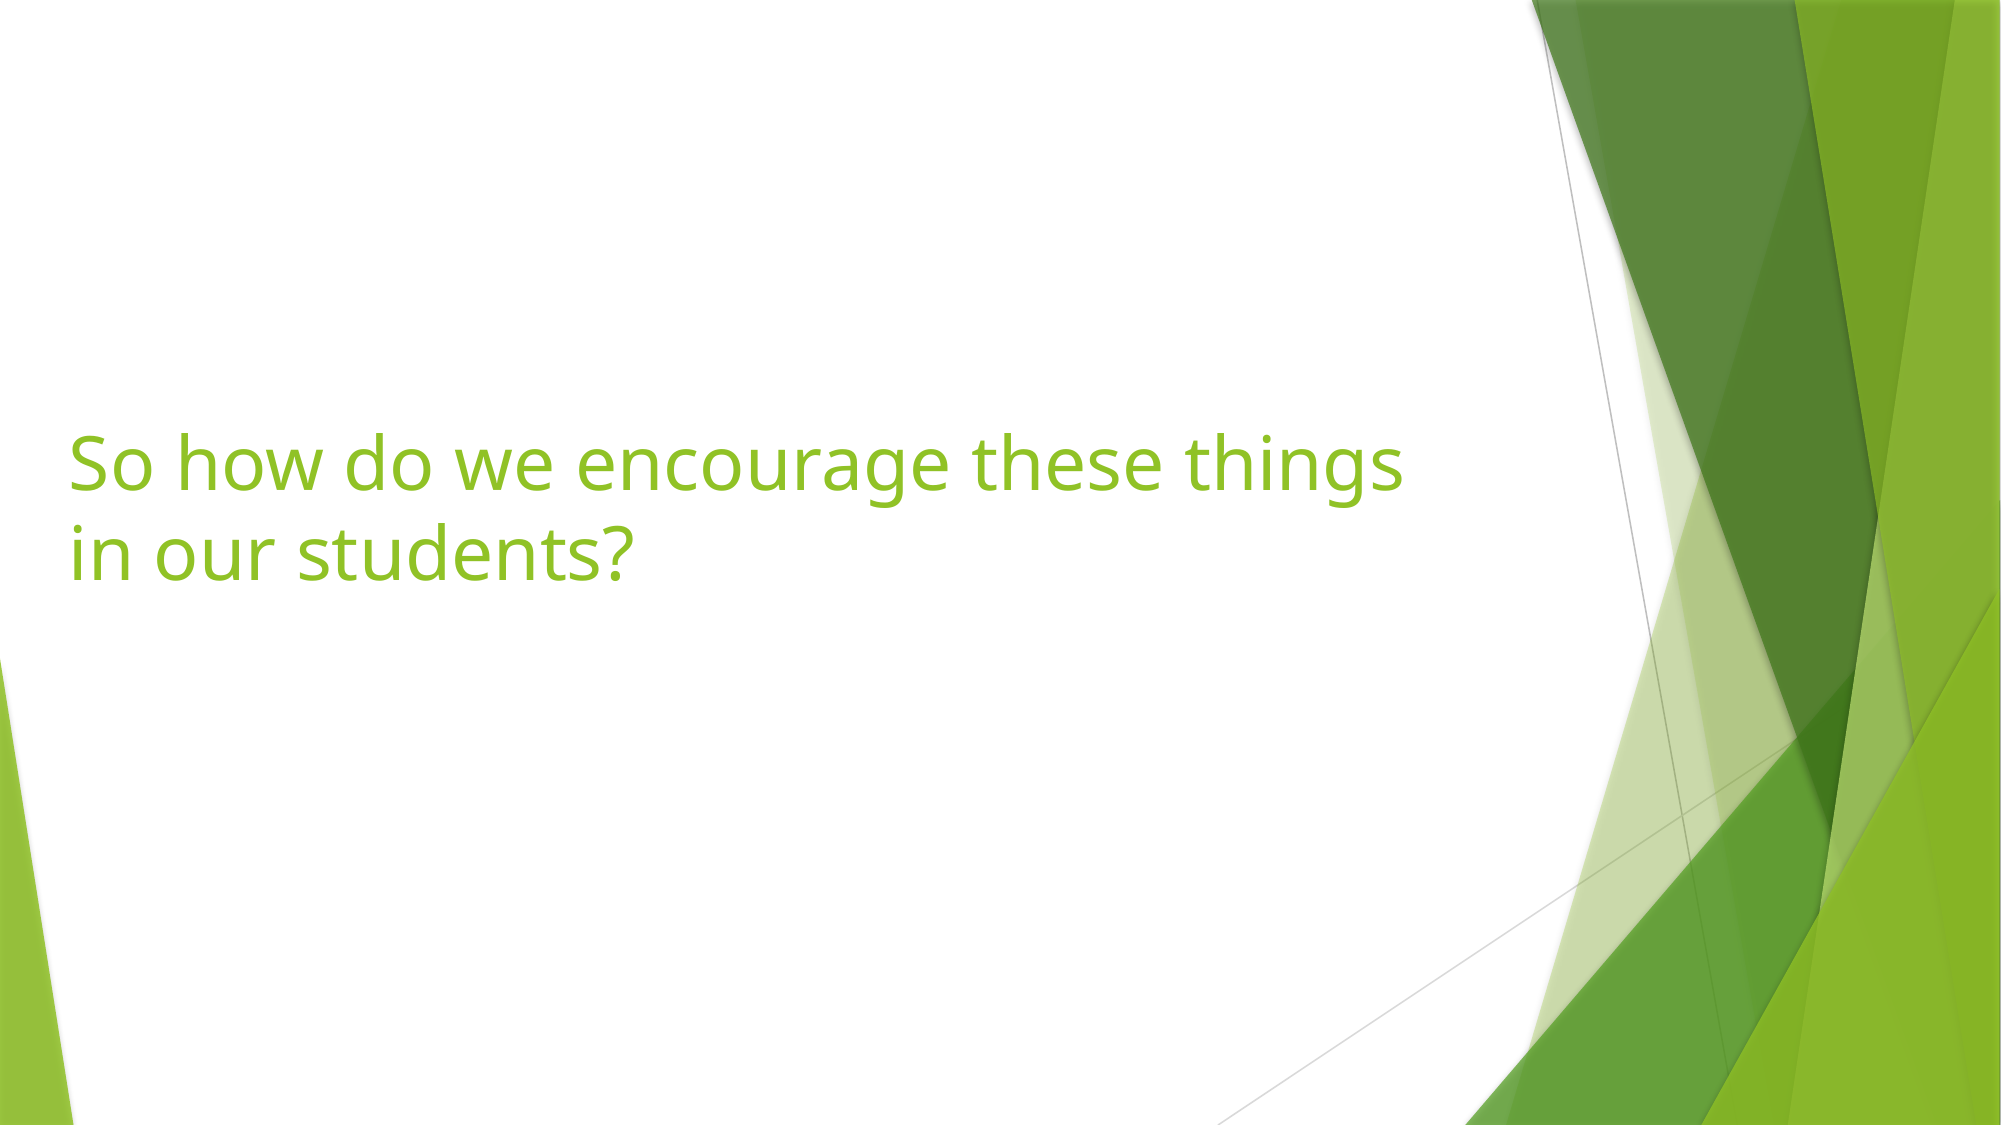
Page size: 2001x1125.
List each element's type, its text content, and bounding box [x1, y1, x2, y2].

title So how do we encourage these things in our students? [53, 407, 1465, 625]
